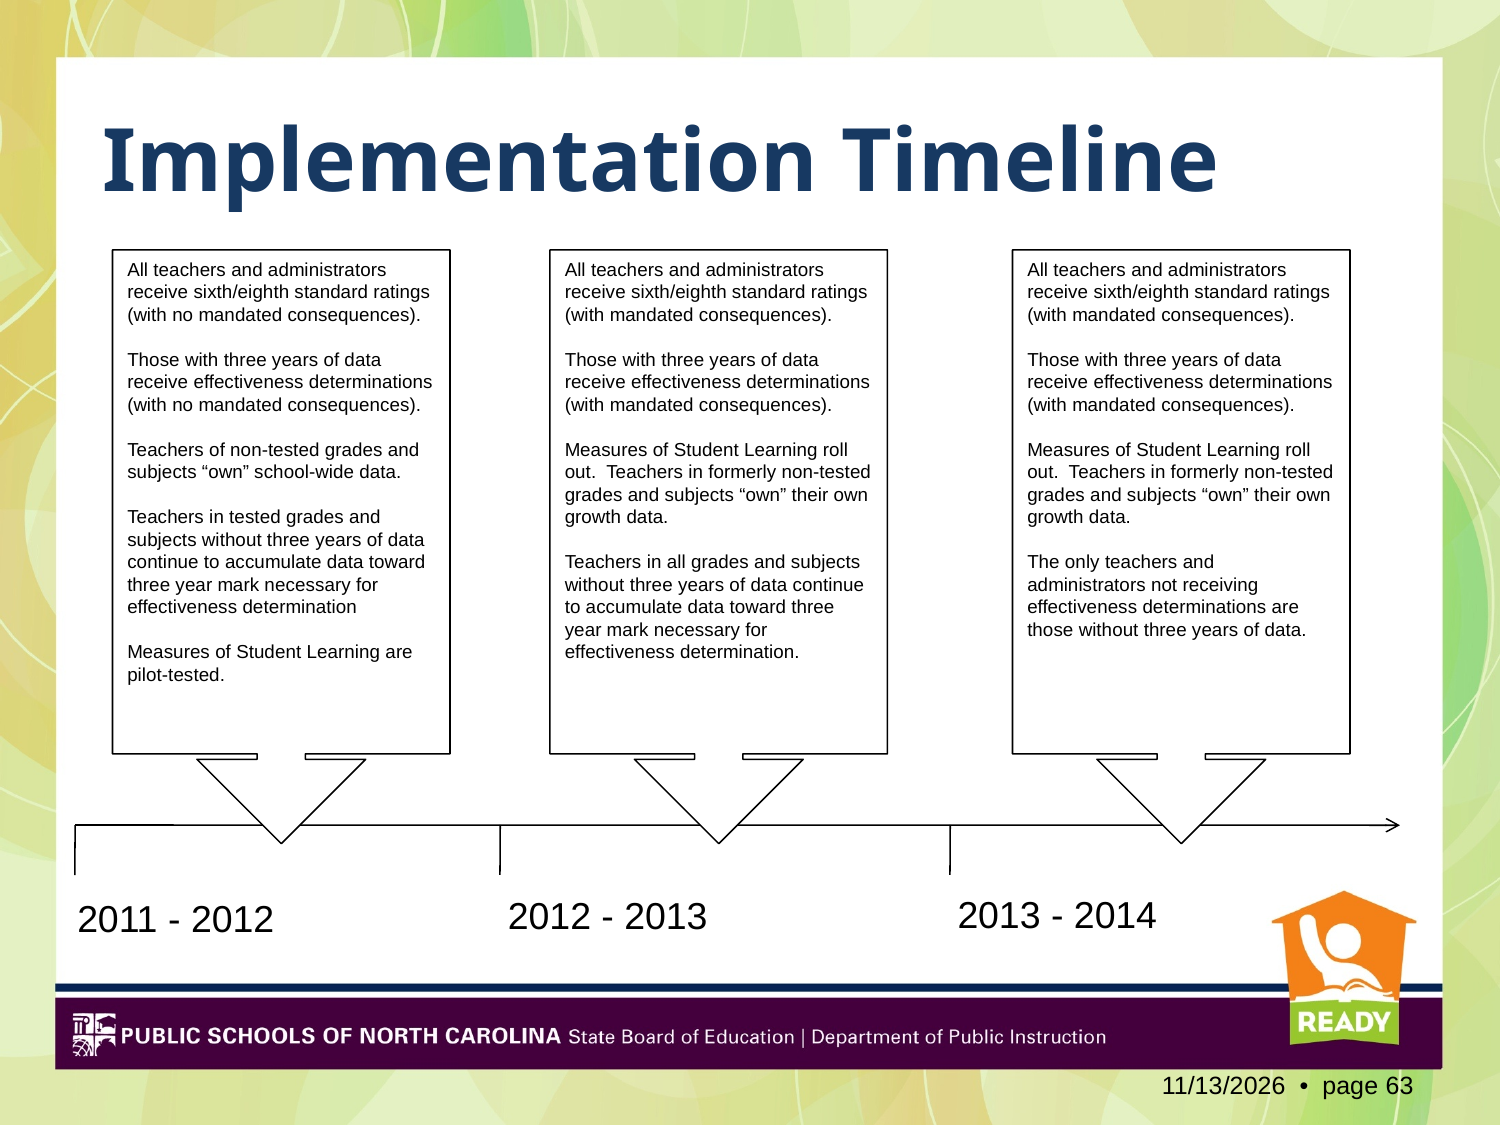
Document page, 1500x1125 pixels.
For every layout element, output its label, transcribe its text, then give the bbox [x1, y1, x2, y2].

text_box [1172, 835, 1190, 844]
text_box All teachers and administrators receive sixth/eighth standard ratings (with no mandated consequences). Those with three years of data receive effectiveness determinations (with no mandated consequences). Teachers of non-tested grades and subjects “own” school-wide data. Teachers in tested grades and subjects without three years of data continue to accumulate data toward three year mark necessary for effectiveness determination Measures of Student Learning are pilot-tested. [112, 249, 450, 728]
text_box 2012 - 2013 [493, 884, 743, 944]
text_box [710, 835, 728, 844]
text_box 2013 - 2014 [942, 883, 1193, 944]
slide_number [1147, 1062, 1460, 1122]
text_box [549, 695, 888, 823]
text_box [112, 249, 451, 823]
text_box All teachers and administrators receive sixth/eighth standard ratings (with mandated consequences). Those with three years of data receive effectiveness determinations (with mandated consequences). Measures of Student Learning roll out. Teachers in formerly non-tested grades and subjects “own” their own growth data. The only teachers and administrators not receiving effectiveness determinations are those without three years of data. [1012, 249, 1350, 705]
text_box [1012, 249, 1351, 823]
picture [0, 0, 1500, 1125]
text_box 2011 - 2012 [62, 887, 313, 948]
text_box All teachers and administrators receive sixth/eighth standard ratings (with mandated consequences). Those with three years of data receive effectiveness determinations (with mandated consequences). Measures of Student Learning roll out. Teachers in formerly non-tested grades and subjects “own” their own growth data. Teachers in all grades and subjects without three years of data continue to accumulate data toward three year mark necessary for effectiveness determination. [549, 249, 888, 695]
title Implementation Timeline [87, 87, 1413, 225]
text_box [272, 835, 290, 844]
